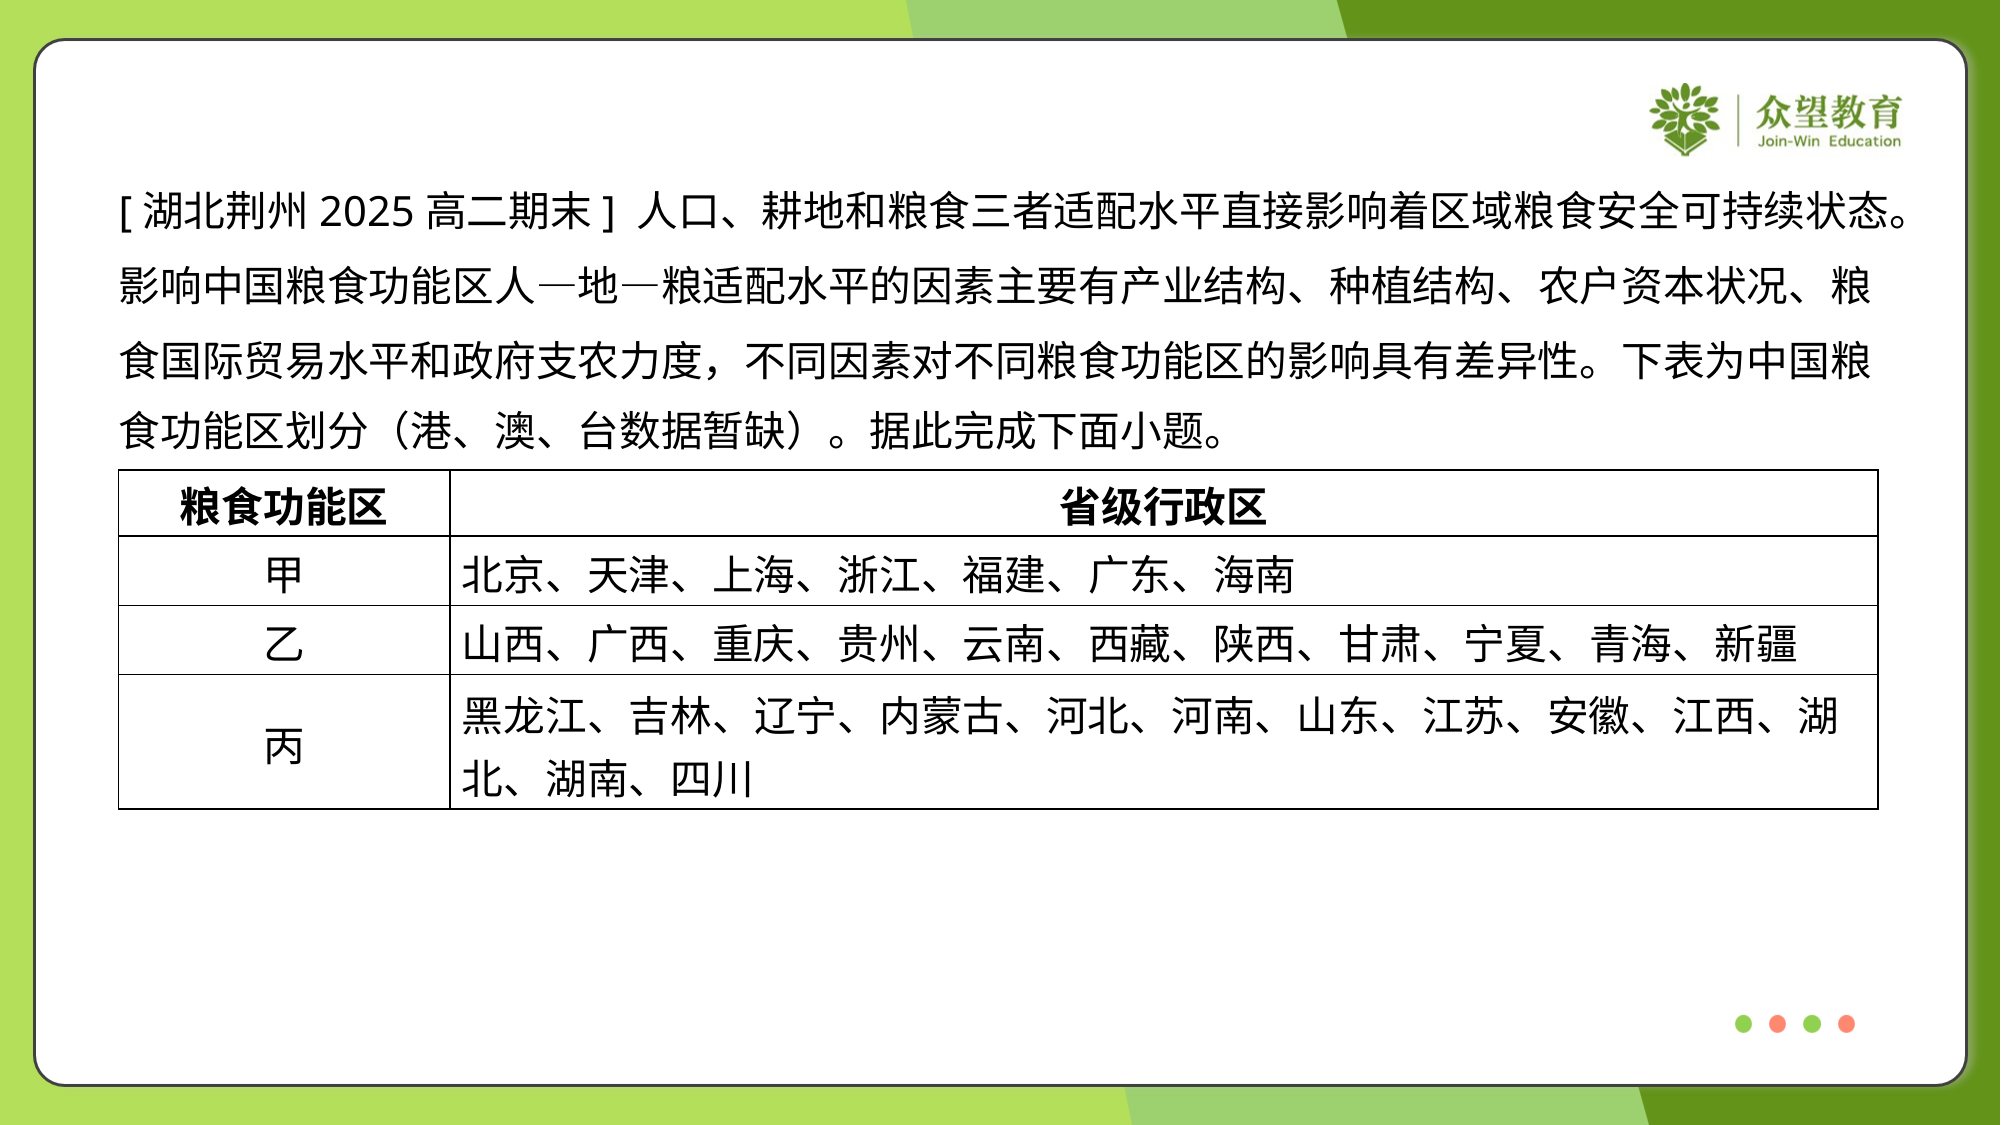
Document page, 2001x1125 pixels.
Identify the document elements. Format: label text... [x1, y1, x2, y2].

text_box [湖北荆州2025高二期末] 人口、耕地和粮食三者适配水平直接影响着区域粮食安全可持续状态。 影响中国粮食功能区人—地—粮适配水平的因素主要有产业结构、种植结构、农户资本状况、粮 食国际贸易水平和政府支农力度，不同因素对不同粮食功能区的影响具有差异性。下表为中国粮 食功能区划分（港、澳、台数据暂缺）。据此完成下面小题。 [118, 159, 1883, 448]
picture [0, 0, 2000, 1125]
table_cell 黑龙江、吉林、辽宁、内蒙古、河北、河南、山东、江苏、安徽、江西、湖 北、湖南、四川 [451, 675, 1877, 808]
table_cell 山西、广西、重庆、贵州、云南、西藏、陕西、甘肃、宁夏、青海、新疆 [451, 606, 1877, 674]
table_header 粮食功能区 [119, 471, 449, 535]
table_cell 北京、天津、上海、浙江、福建、广东、海南 [451, 537, 1877, 605]
table_cell 丙 [119, 675, 449, 808]
table_cell 甲 [119, 537, 449, 605]
table_header 省级行政区 [451, 471, 1877, 535]
table_cell 乙 [119, 606, 449, 674]
